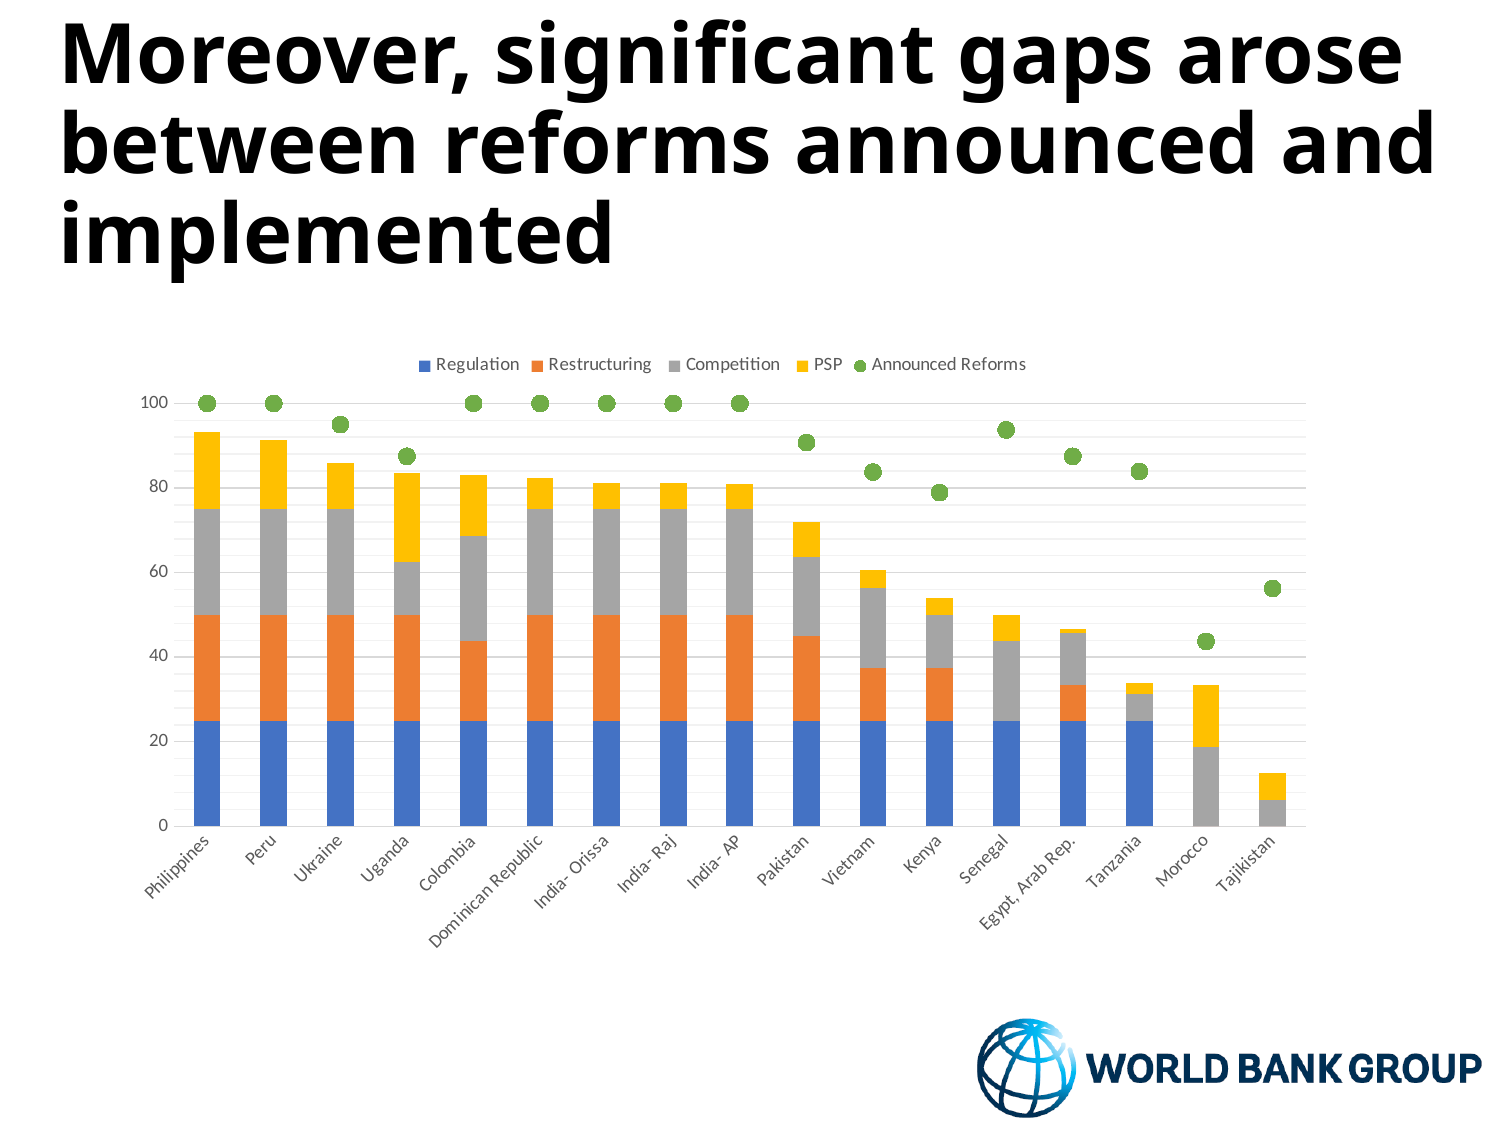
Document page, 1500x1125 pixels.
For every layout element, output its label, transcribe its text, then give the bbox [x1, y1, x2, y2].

title Moreover, significant gaps arose between reforms announced and implemented [43, 37, 1475, 255]
chart [115, 340, 1331, 966]
picture [963, 1007, 1500, 1125]
